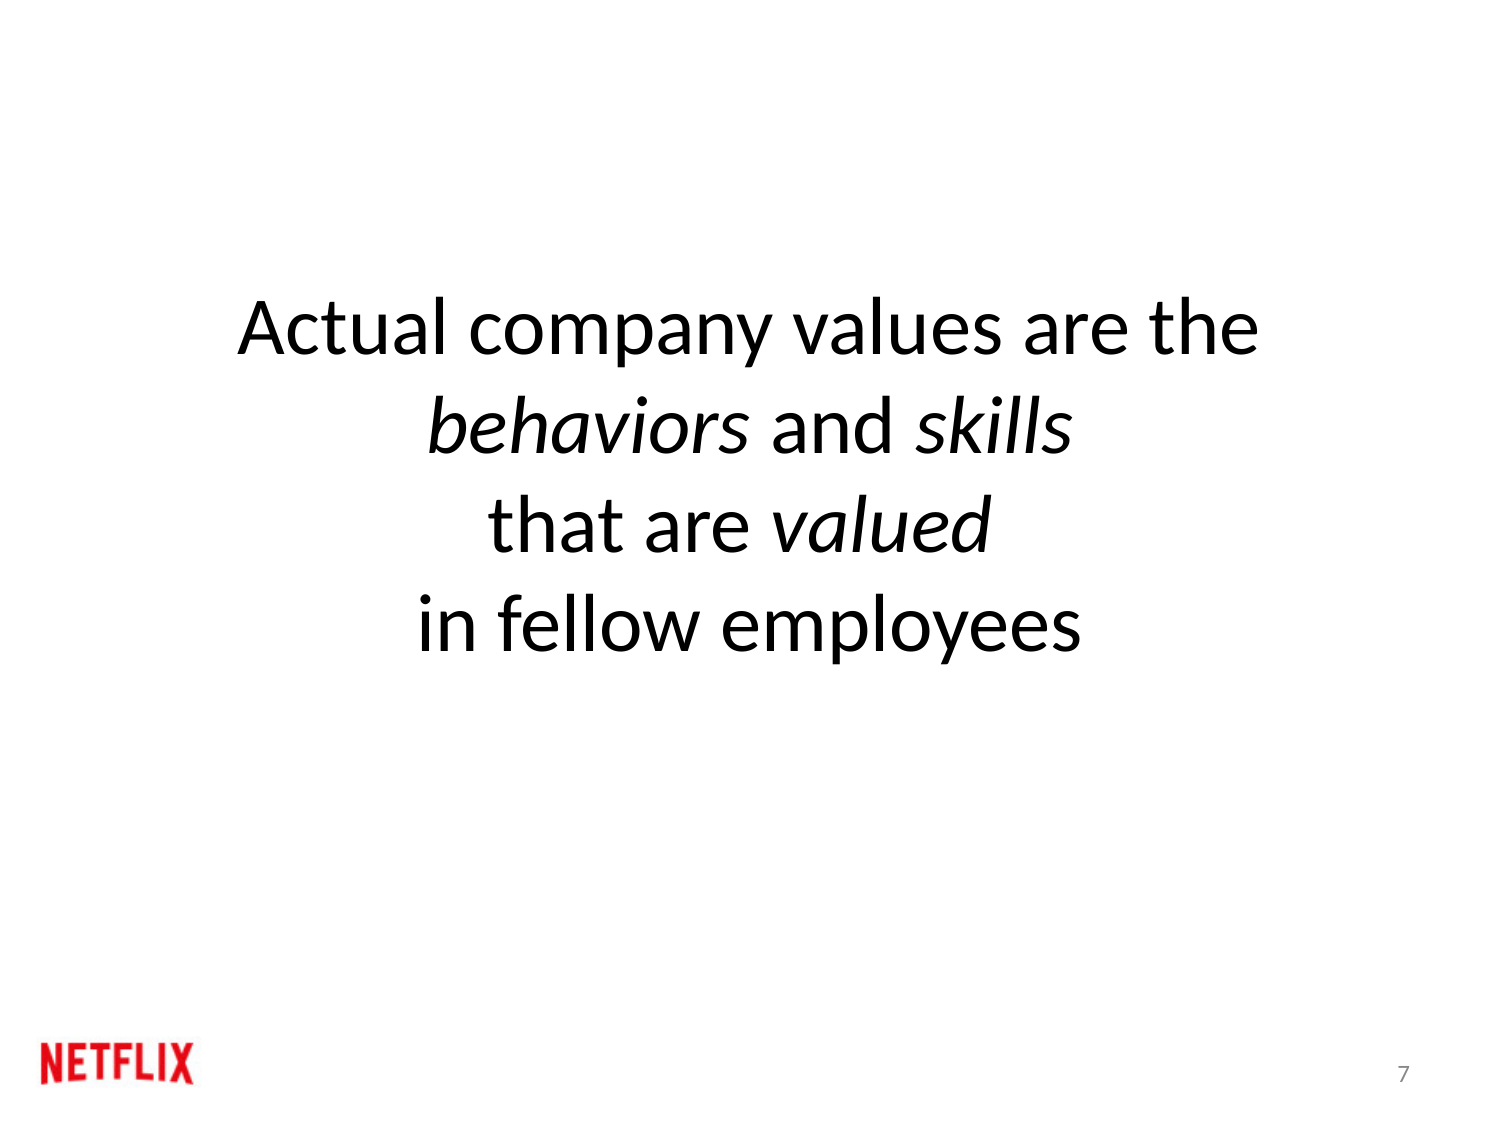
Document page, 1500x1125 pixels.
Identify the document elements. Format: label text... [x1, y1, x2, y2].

picture [24, 1024, 211, 1104]
slide_number ‹#› [1074, 1042, 1425, 1103]
title Actual company values are the behaviors and skills that are valued in fellow employees [112, 349, 1388, 591]
